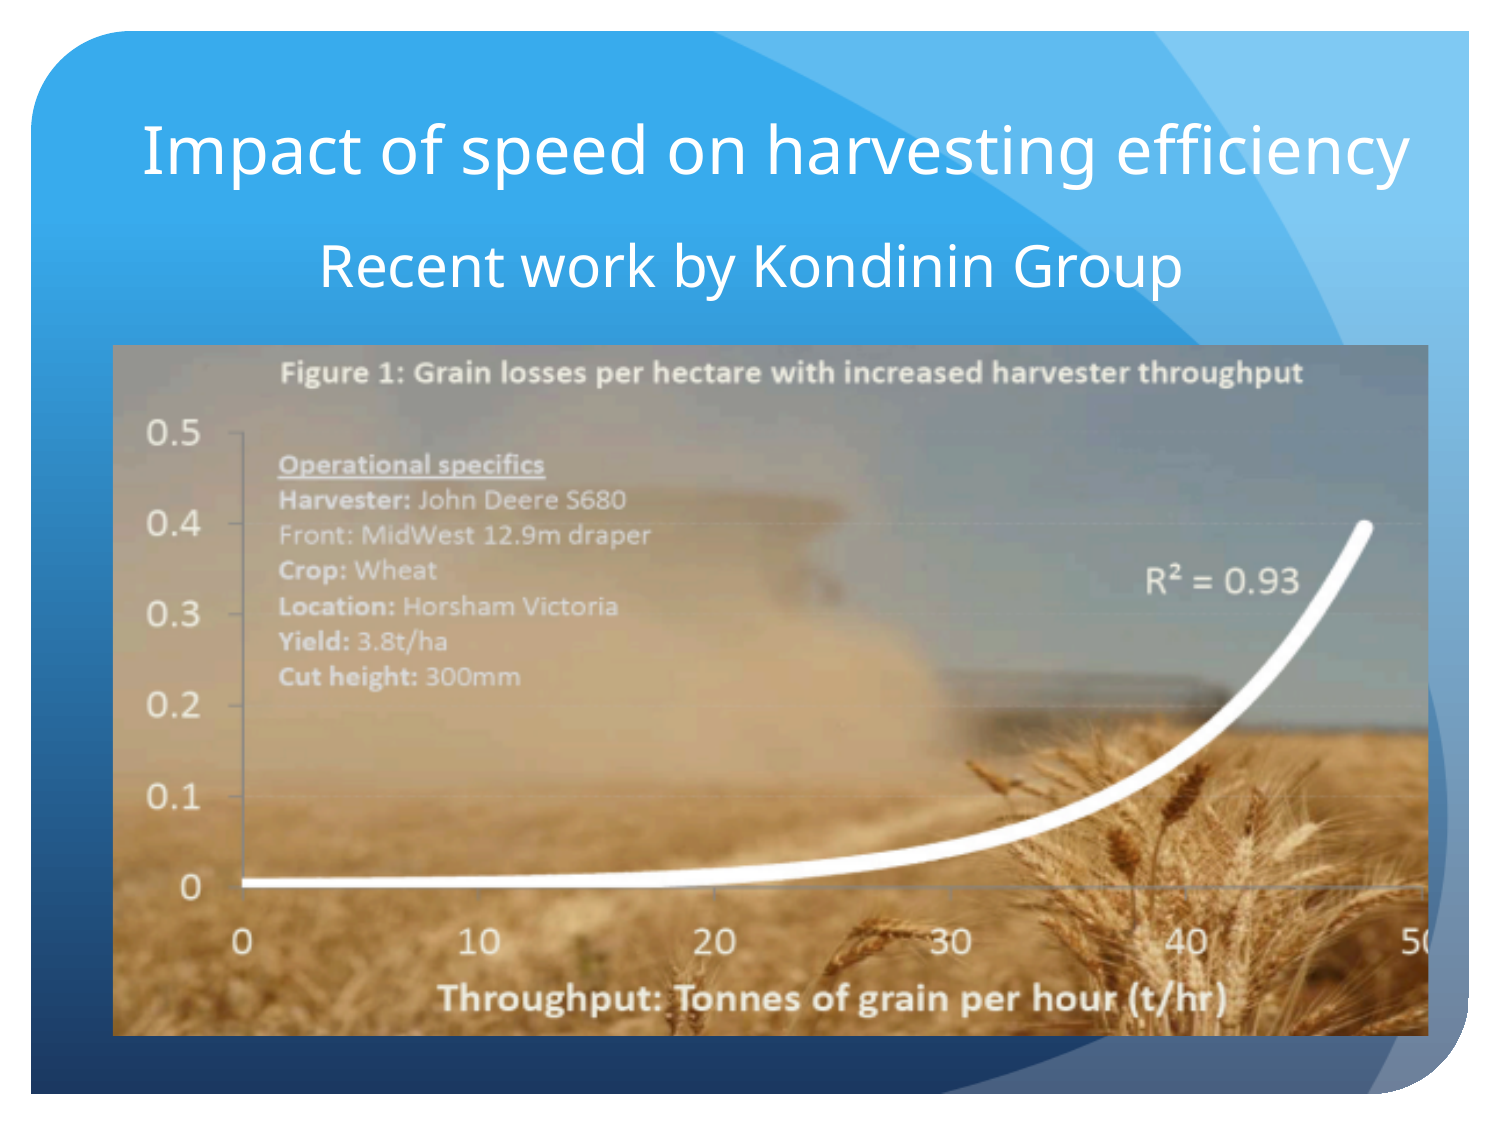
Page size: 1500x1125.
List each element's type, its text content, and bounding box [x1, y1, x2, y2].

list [112, 344, 1429, 1036]
picture [24, 30, 1473, 1094]
text_box Recent work by Kondinin Group [57, 221, 1446, 307]
title Impact of speed on harvesting efficiency [127, 62, 1429, 196]
